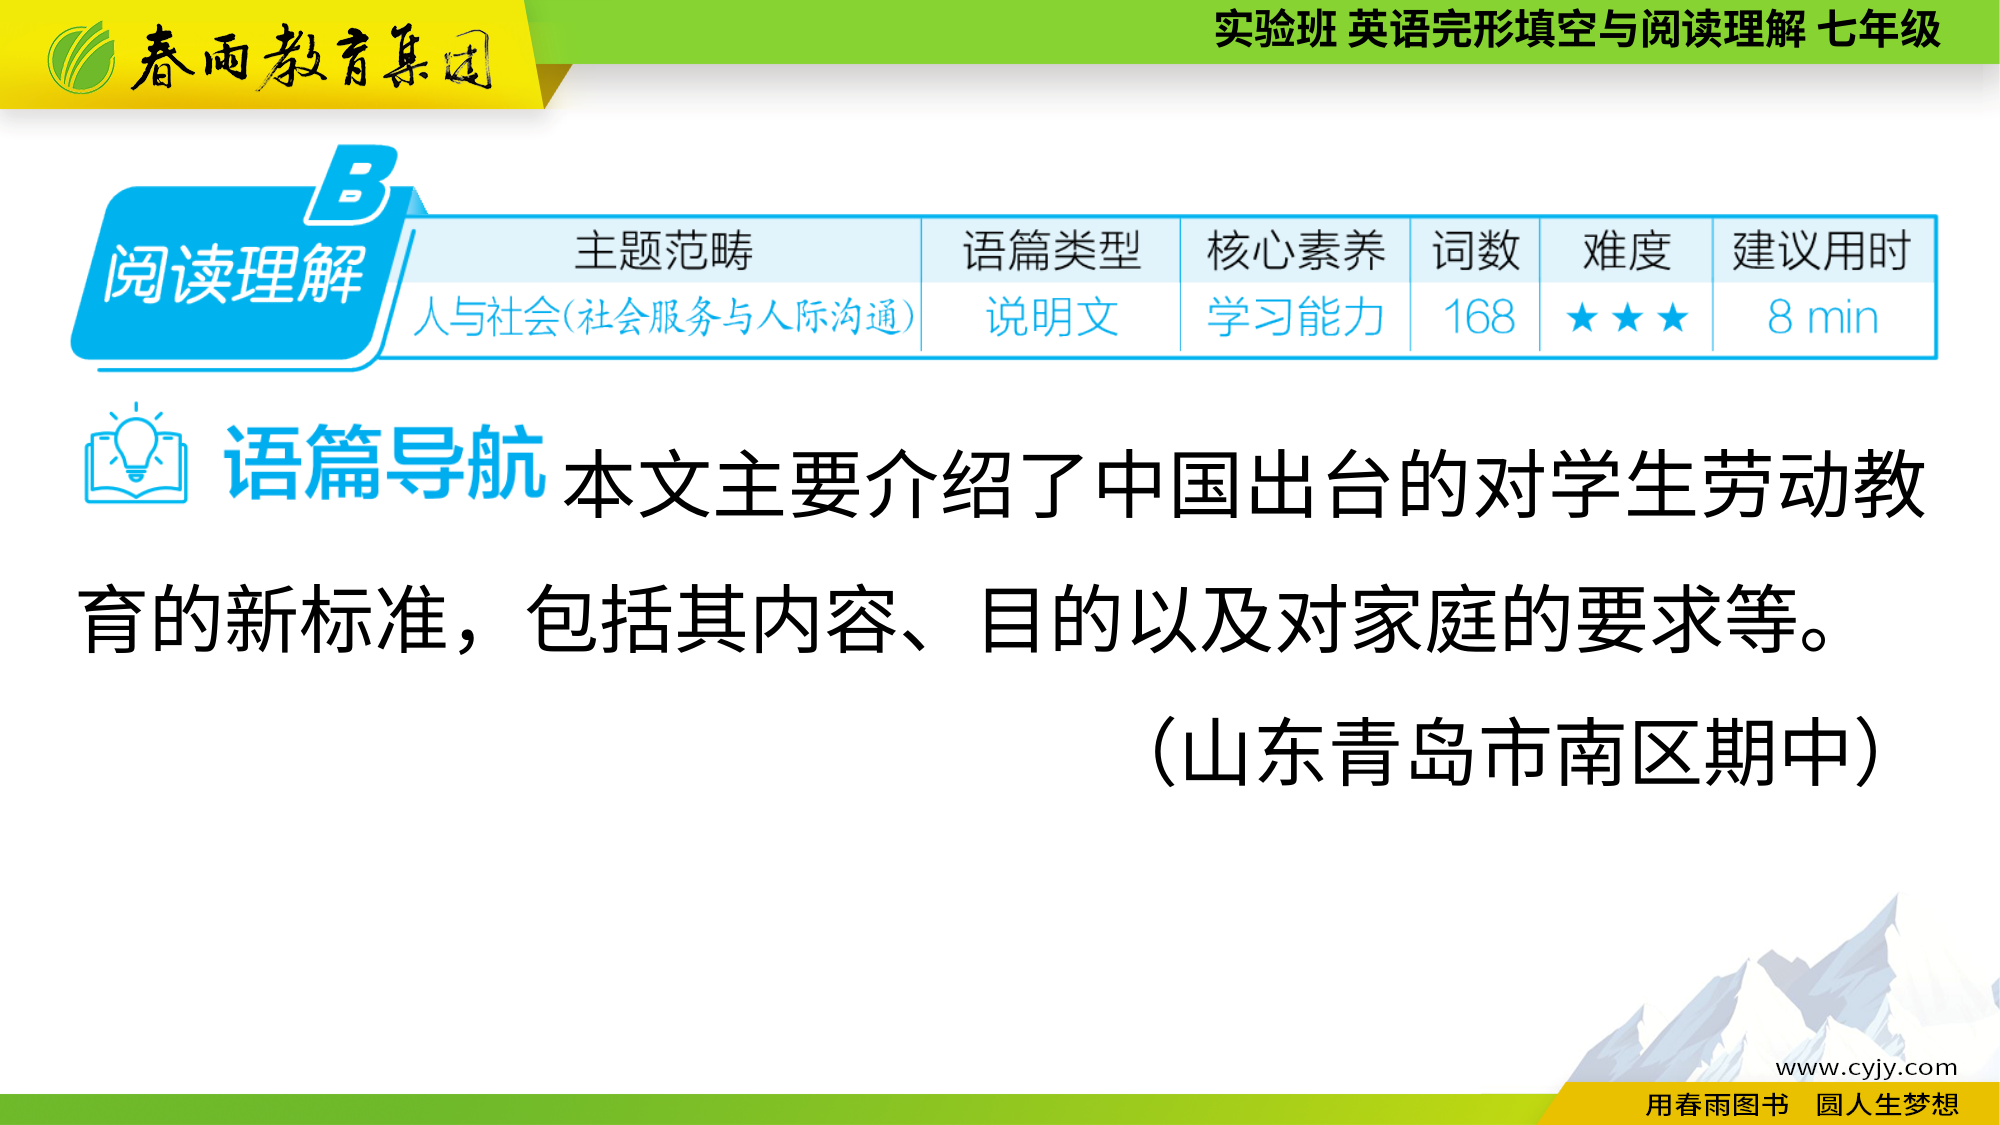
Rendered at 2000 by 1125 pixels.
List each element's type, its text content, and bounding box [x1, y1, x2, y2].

picture [0, 0, 2000, 1125]
text_box 本文主要介绍了中国出台的对学生劳动教育的新标准，包括其内容、目的以及对家庭的要求等。 [59, 388, 1944, 671]
text_box （山东青岛市南区期中） [1035, 652, 1944, 803]
